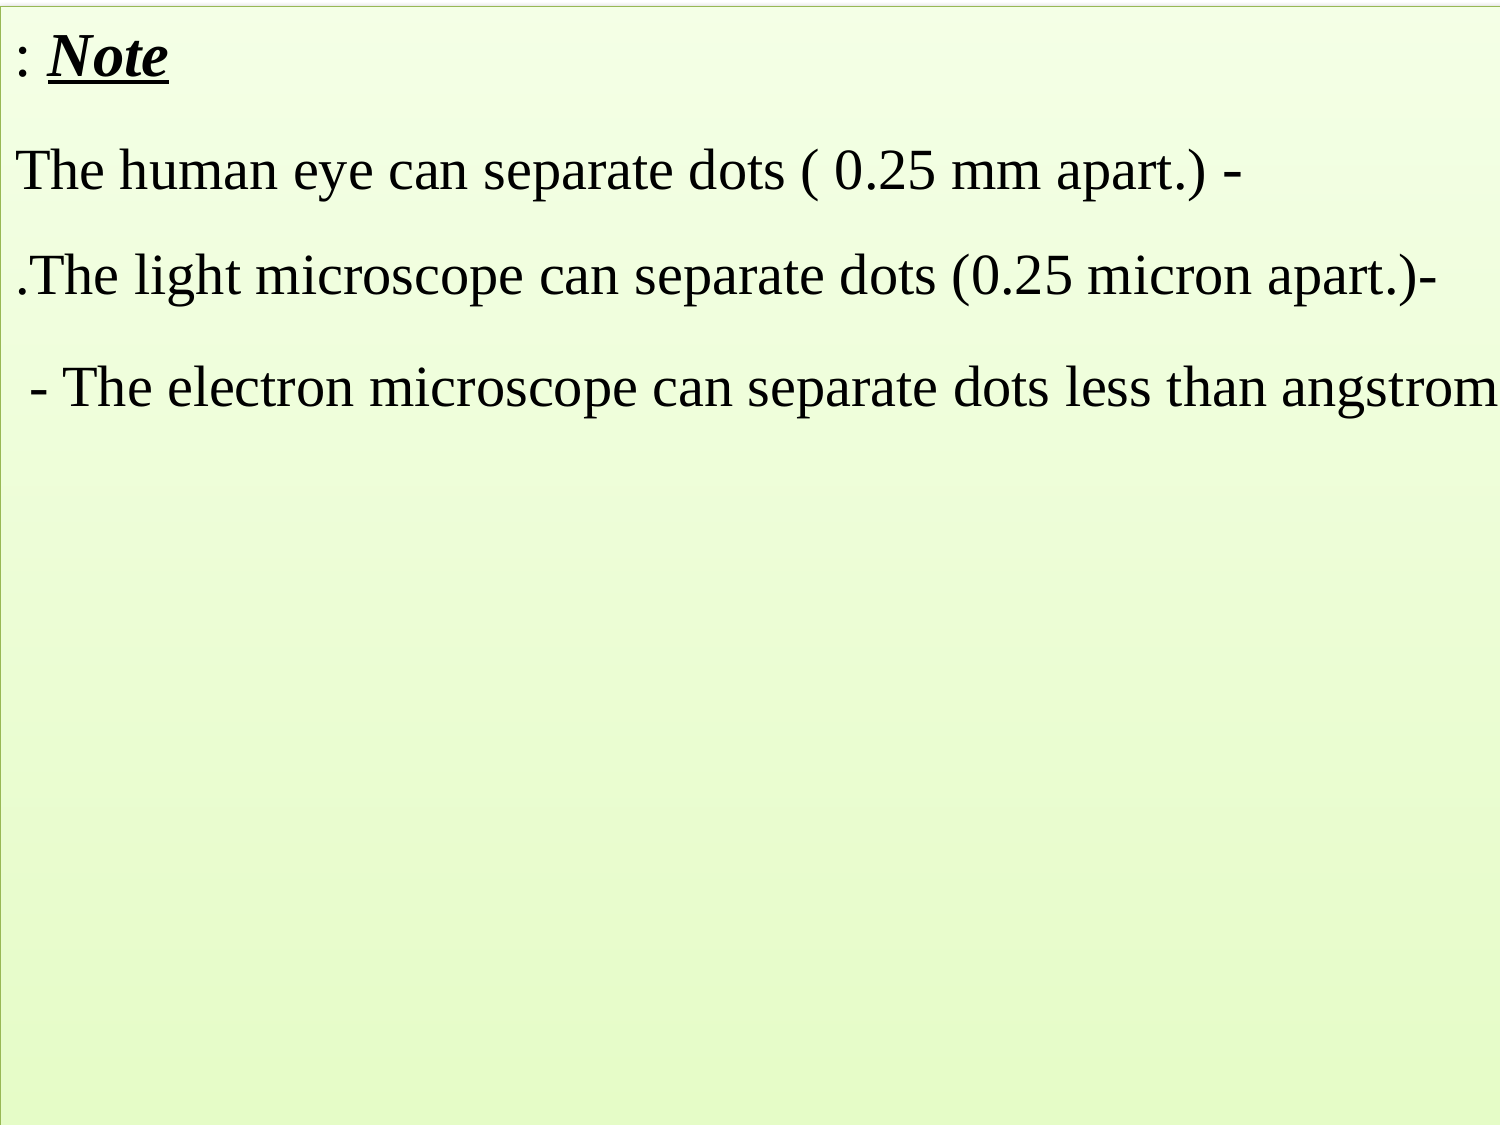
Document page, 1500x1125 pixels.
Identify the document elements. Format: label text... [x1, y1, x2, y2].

text_box Note : - The human eye can separate dots ( 0.25 mm apart.) -The light microscope can separate dots (0.25 micron apart.). - The electron microscope can separate dots less than angstrom . [0, 6, 1500, 1125]
